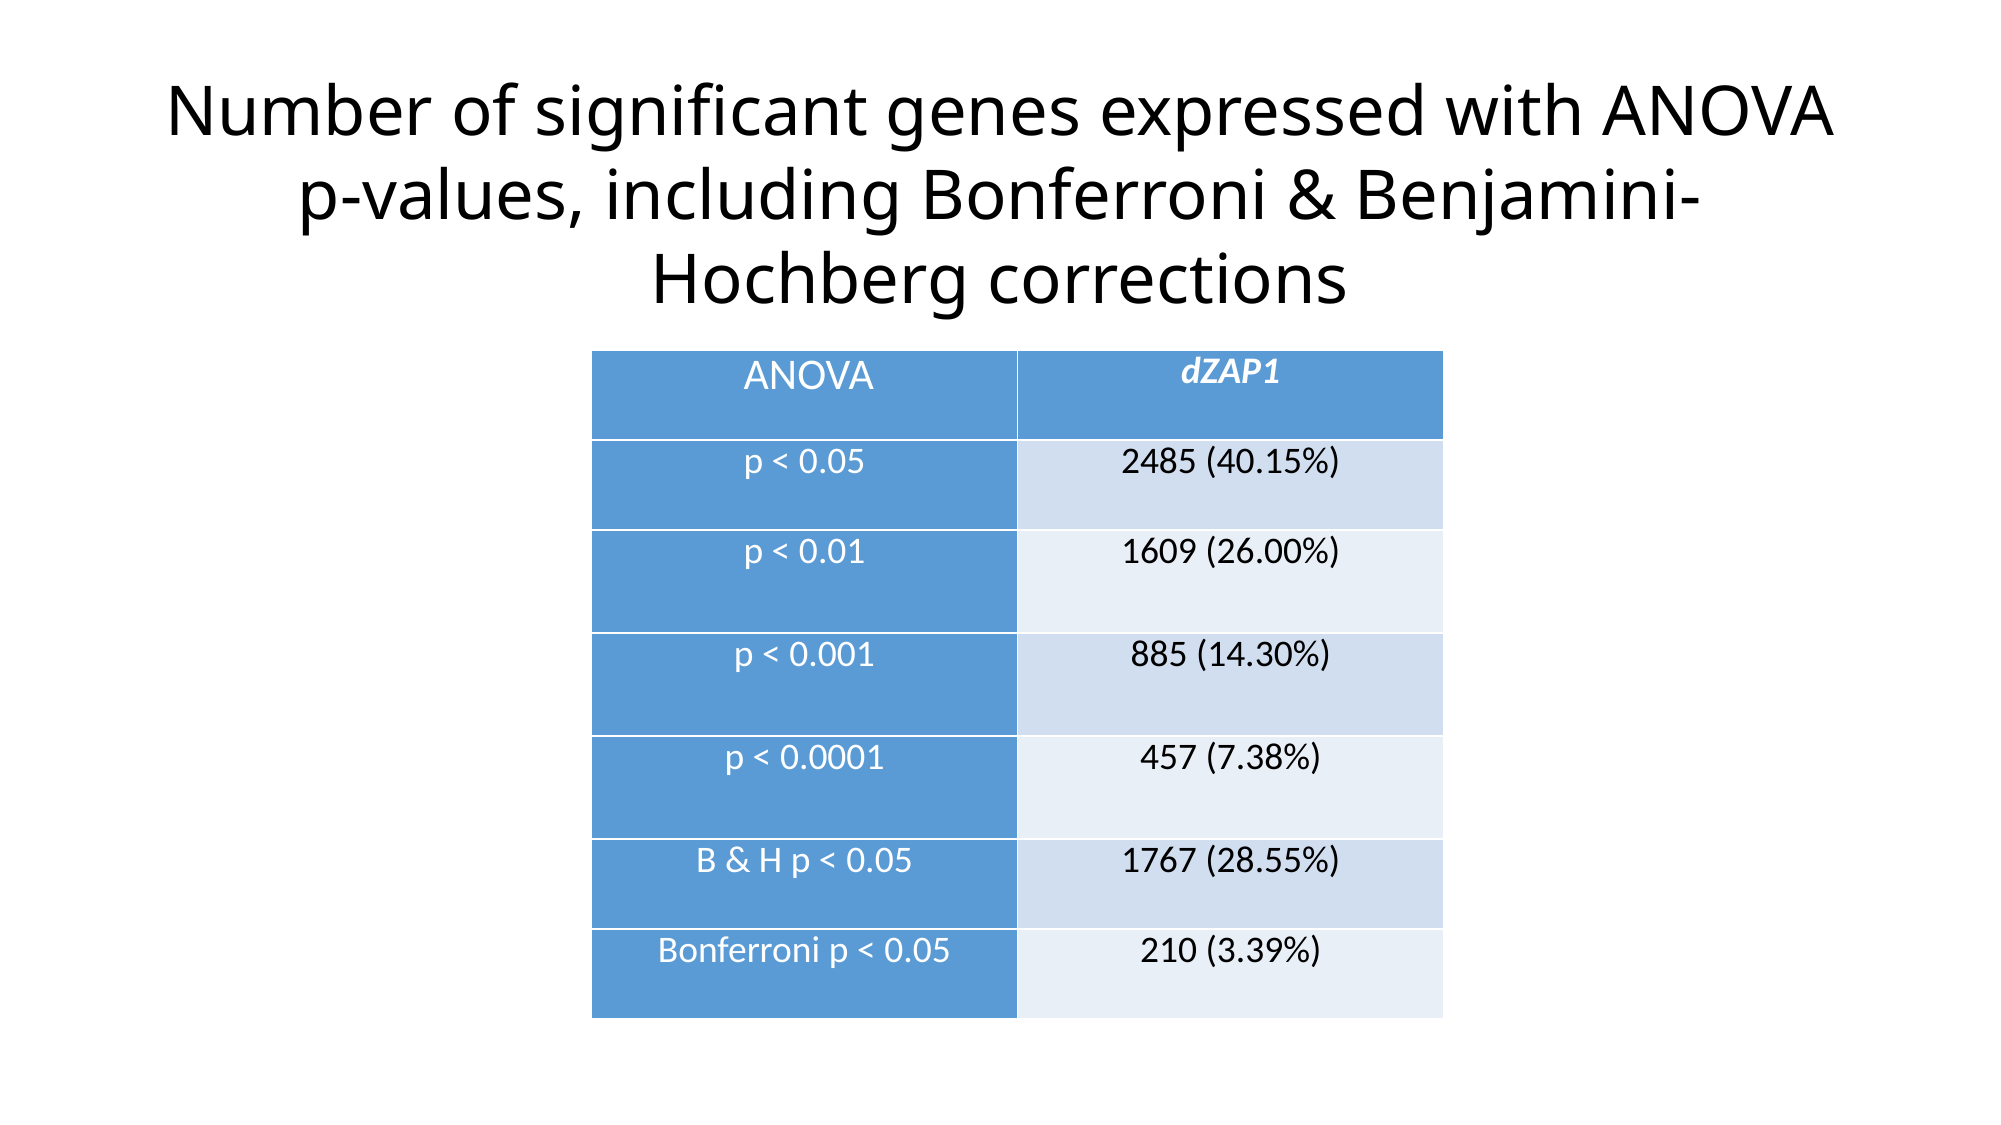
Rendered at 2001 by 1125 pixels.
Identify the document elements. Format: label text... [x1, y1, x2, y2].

table_cell 1609 (26.00%) [1018, 531, 1443, 632]
table_cell p < 0.0001 [592, 737, 1017, 838]
table_cell p < 0.05 [592, 441, 1017, 529]
table_cell p < 0.01 [592, 531, 1017, 632]
table_cell 885 (14.30%) [1018, 634, 1443, 735]
table_cell 1767 (28.55%) [1018, 840, 1443, 928]
table_cell 2485 (40.15%) [1018, 441, 1443, 529]
table_cell 457 (7.38%) [1018, 737, 1443, 838]
table_header ANOVA [592, 351, 1017, 439]
table_cell p < 0.001 [592, 634, 1017, 735]
table_cell Bonferroni p < 0.05 [592, 930, 1017, 1018]
title Number of significant genes expressed with ANOVA p-values, including Bonferroni & Benjamini-Hochberg corrections [137, 59, 1863, 329]
table_cell 210 (3.39%) [1018, 930, 1443, 1018]
table_header dZAP1 [1018, 351, 1443, 439]
table_cell B & H p < 0.05 [592, 840, 1017, 928]
